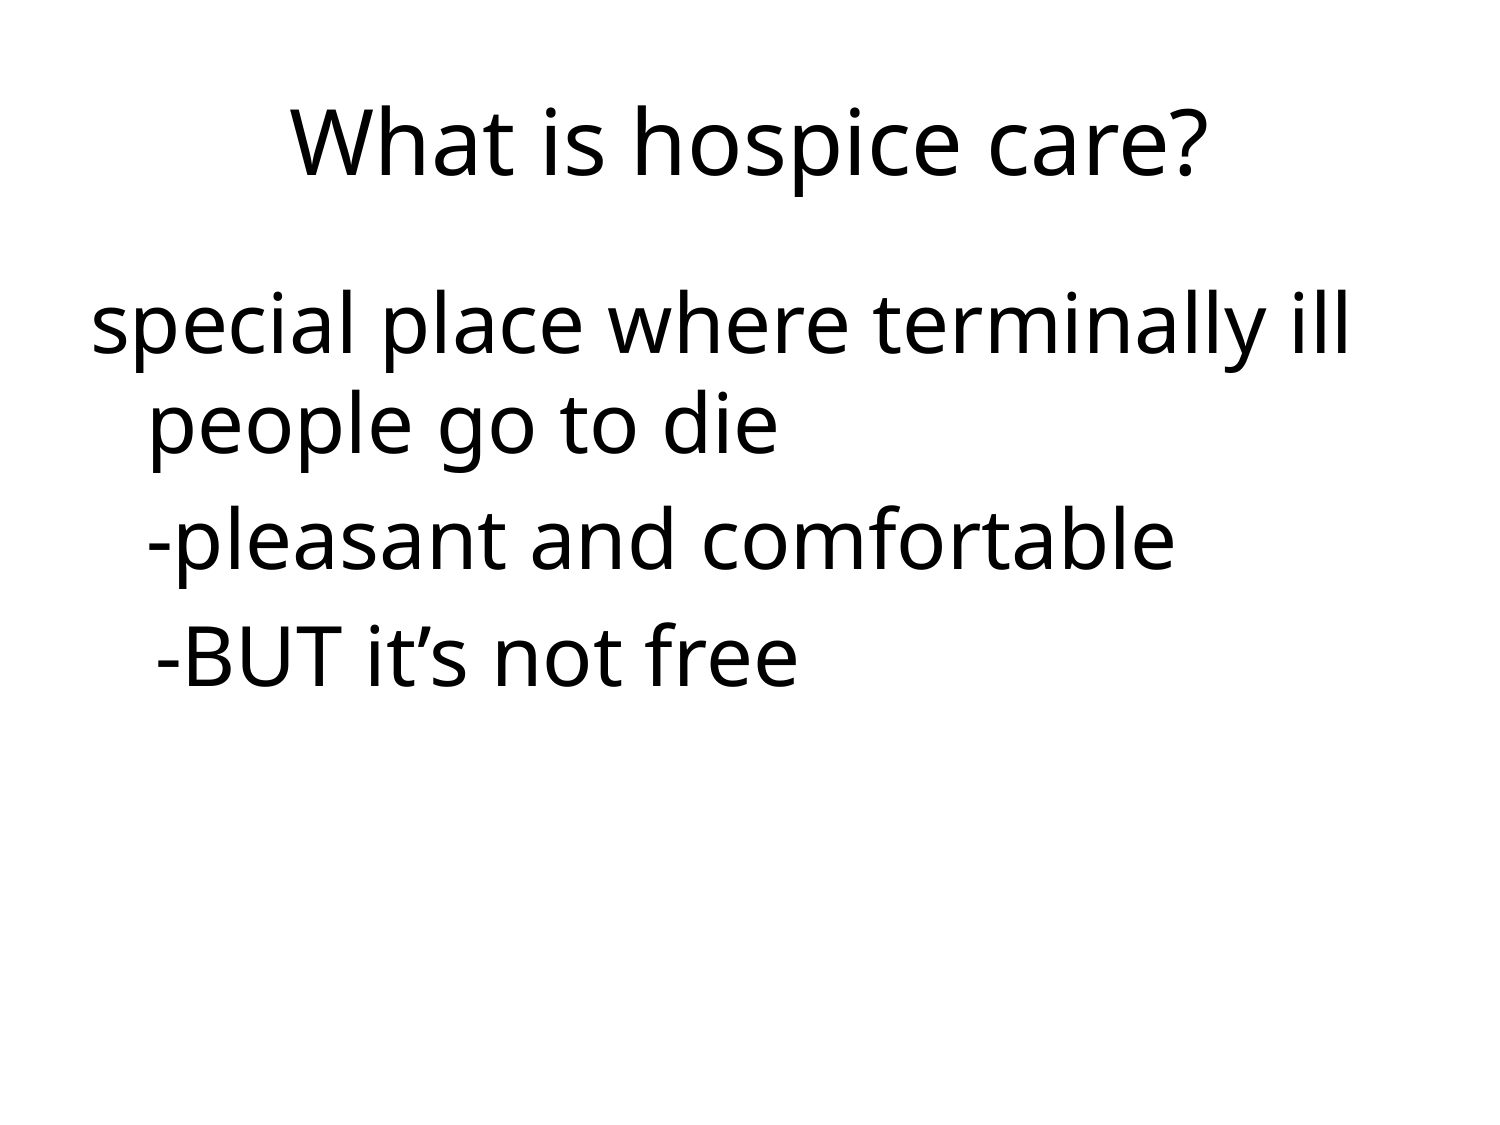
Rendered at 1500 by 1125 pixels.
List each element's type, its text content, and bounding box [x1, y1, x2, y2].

list special place where terminally ill people go to die -pleasant and comfortable -BUT it’s not free [75, 262, 1425, 1005]
title What is hospice care? [75, 45, 1425, 233]
